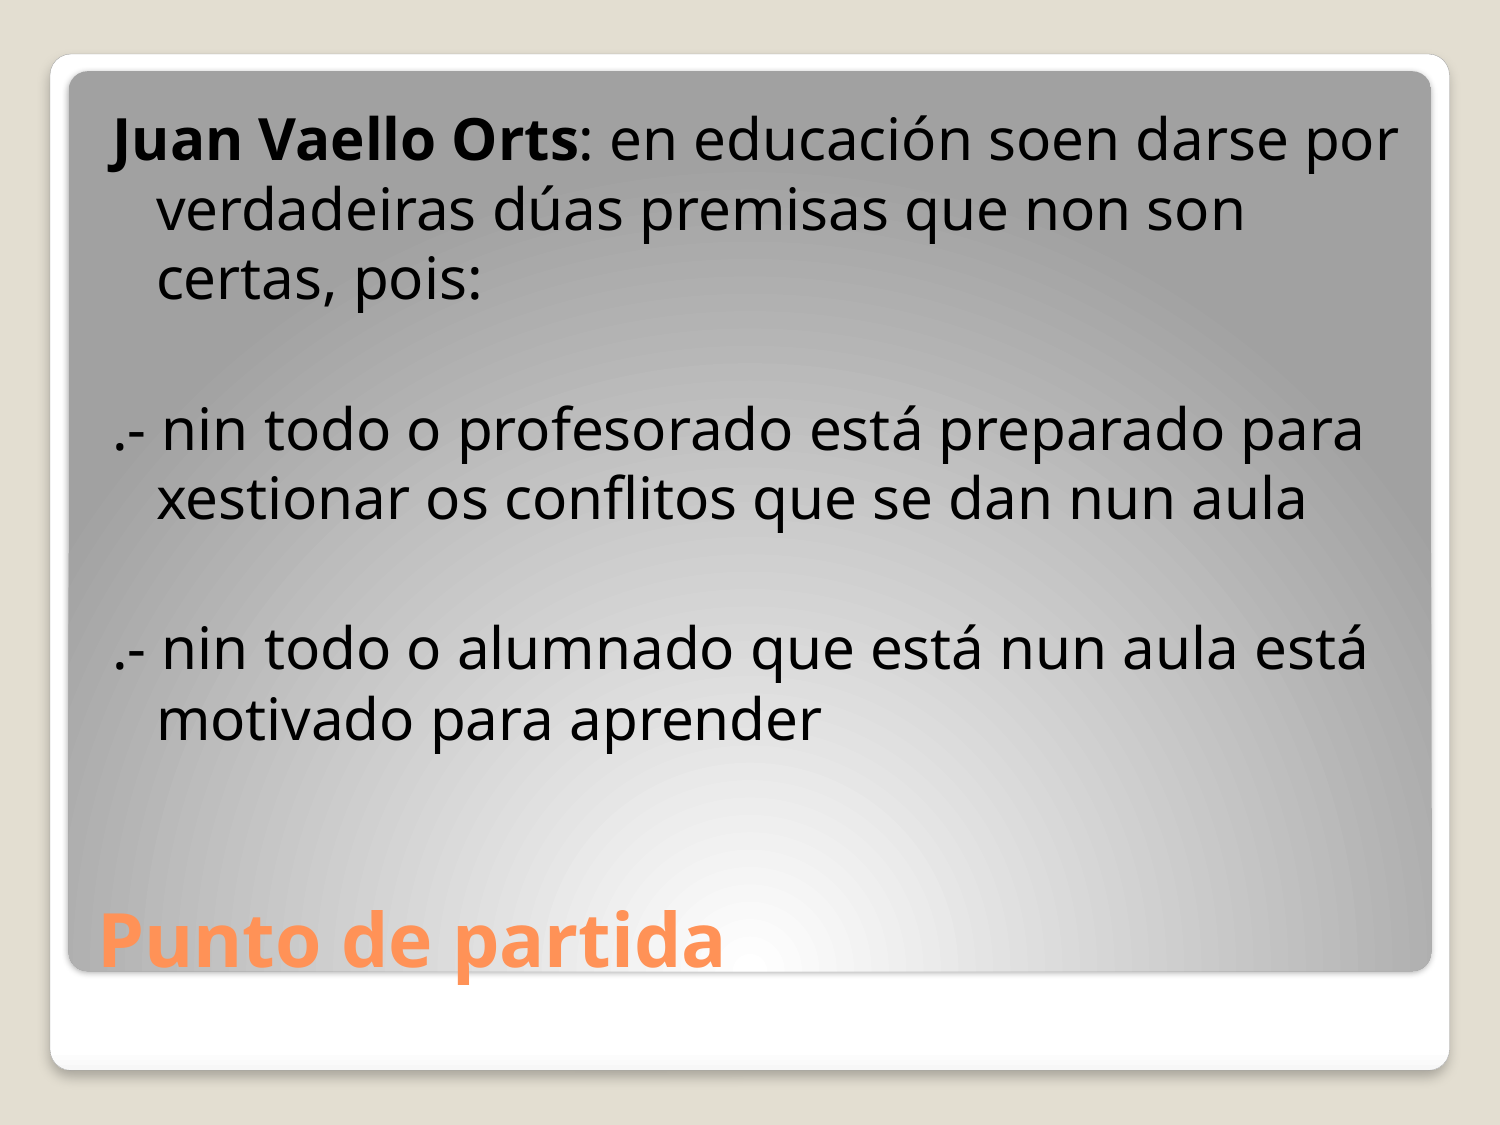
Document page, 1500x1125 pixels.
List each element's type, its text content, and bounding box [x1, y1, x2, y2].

title Punto de partida [82, 817, 1425, 990]
list Juan Vaello Orts: en educación soen darse por verdadeiras dúas premisas que non son certas, pois: .- nin todo o profesorado está preparado para xestionar os conflitos que se dan nun aula .- nin todo o alumnado que está nun aula está motivado para aprender [82, 86, 1425, 774]
